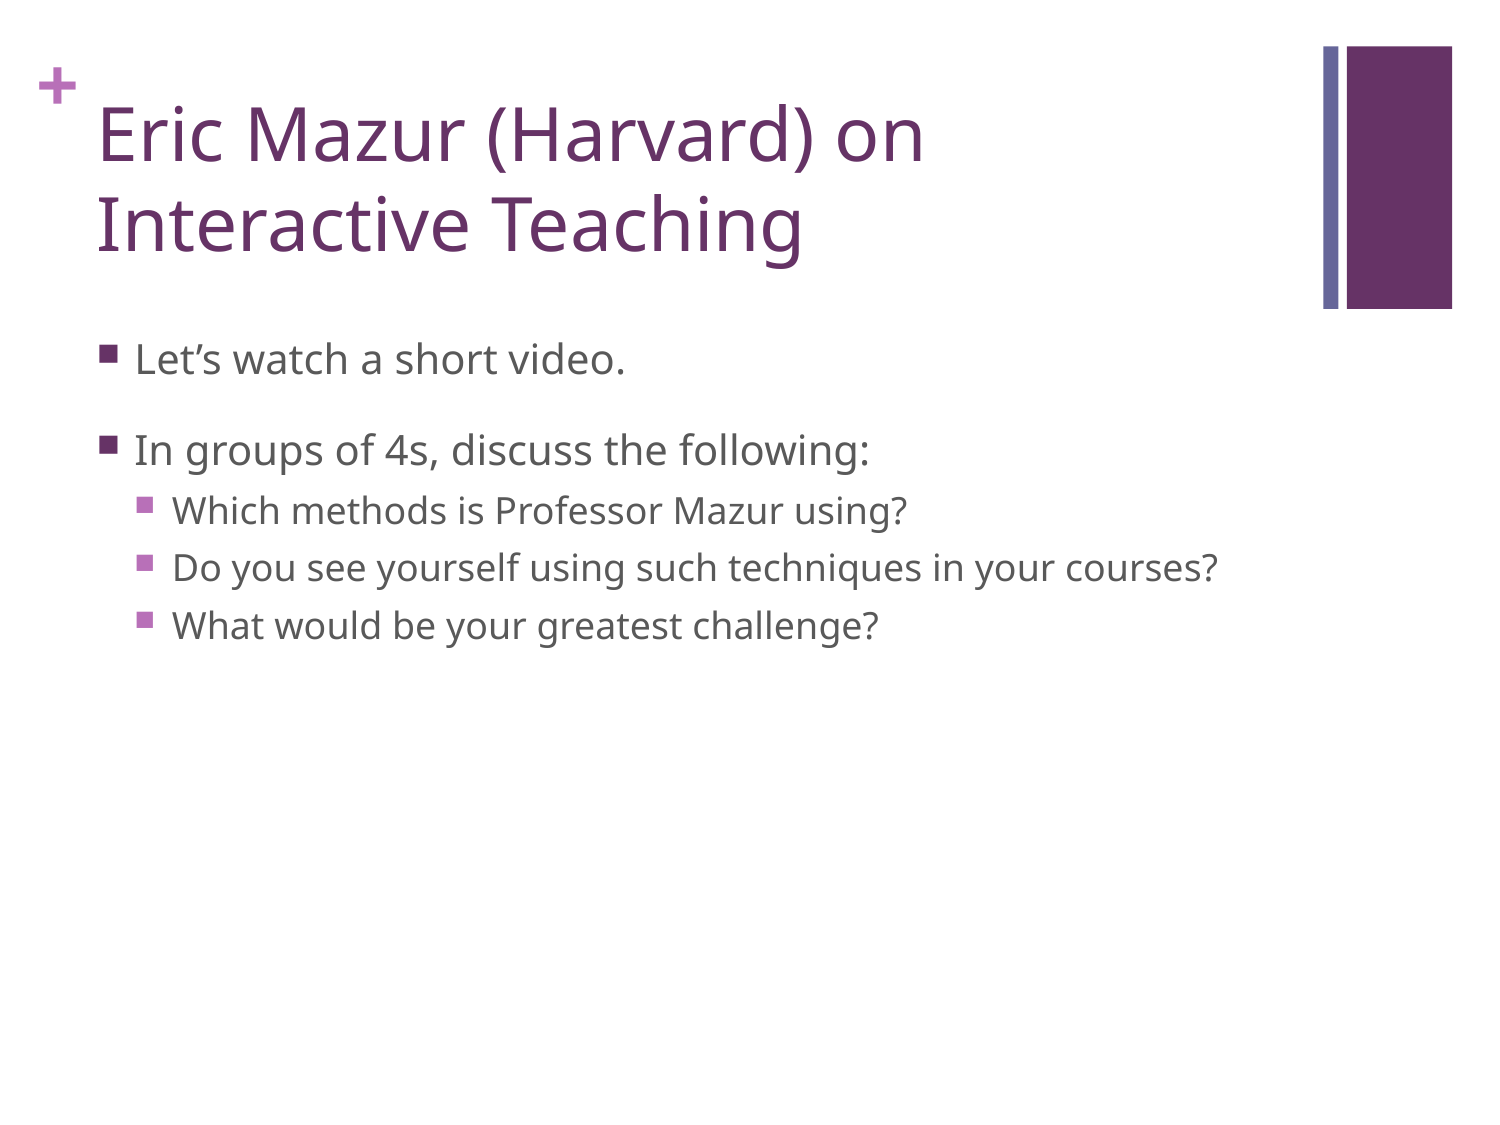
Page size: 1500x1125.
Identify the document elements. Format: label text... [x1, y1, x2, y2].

list Let’s watch a short video. In groups of 4s, discuss the following: Which methods is Professor Mazur using? Do you see yourself using such techniques in your courses? What would be your greatest challenge? [81, 324, 1322, 1005]
title Eric Mazur (Harvard) on Interactive Teaching [81, 79, 1322, 263]
